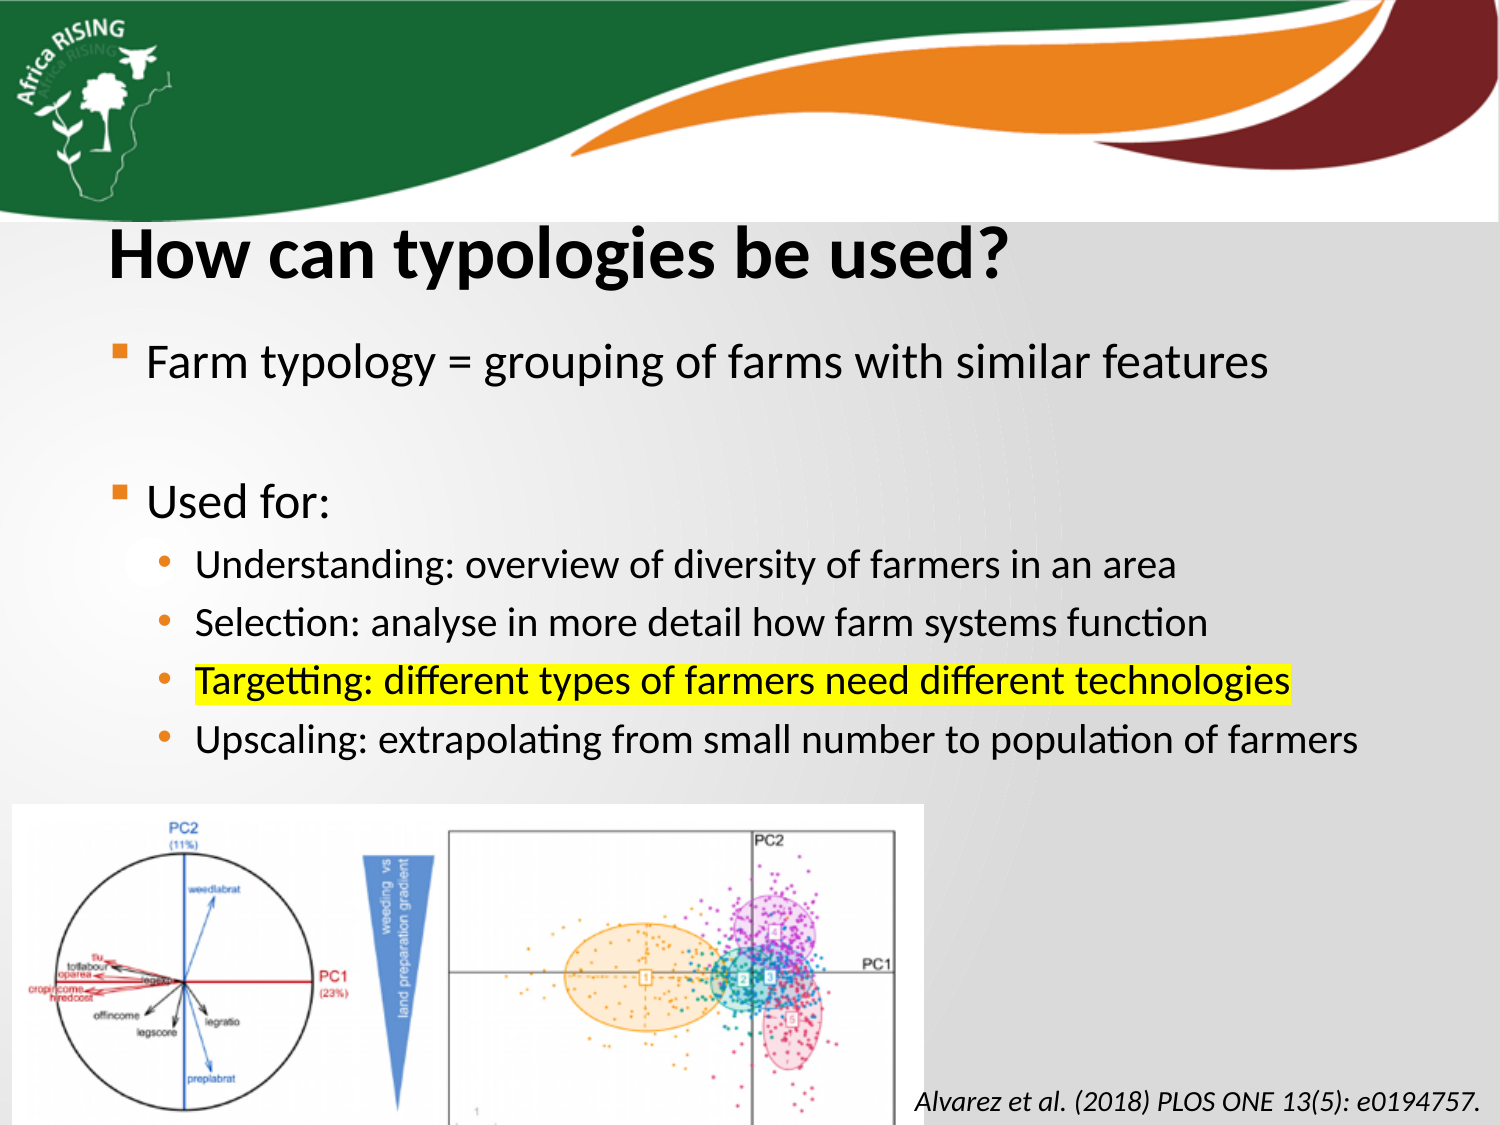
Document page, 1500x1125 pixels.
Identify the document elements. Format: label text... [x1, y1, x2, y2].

list Farm typology = grouping of farms with similar features Used for: Understanding: overview of diversity of farmers in an area Selection: analyse in more detail how farm systems function Targetting: different types of farmers need different technologies Upscaling: extrapolating from small number to population of farmers [75, 384, 1412, 1071]
text_box Alvarez et al. (2018) PLOS ONE 13(5): e0194757. [935, 1074, 1497, 1125]
picture [0, 0, 1499, 222]
list How can typologies be used? [75, 196, 1412, 384]
picture [11, 803, 925, 1125]
